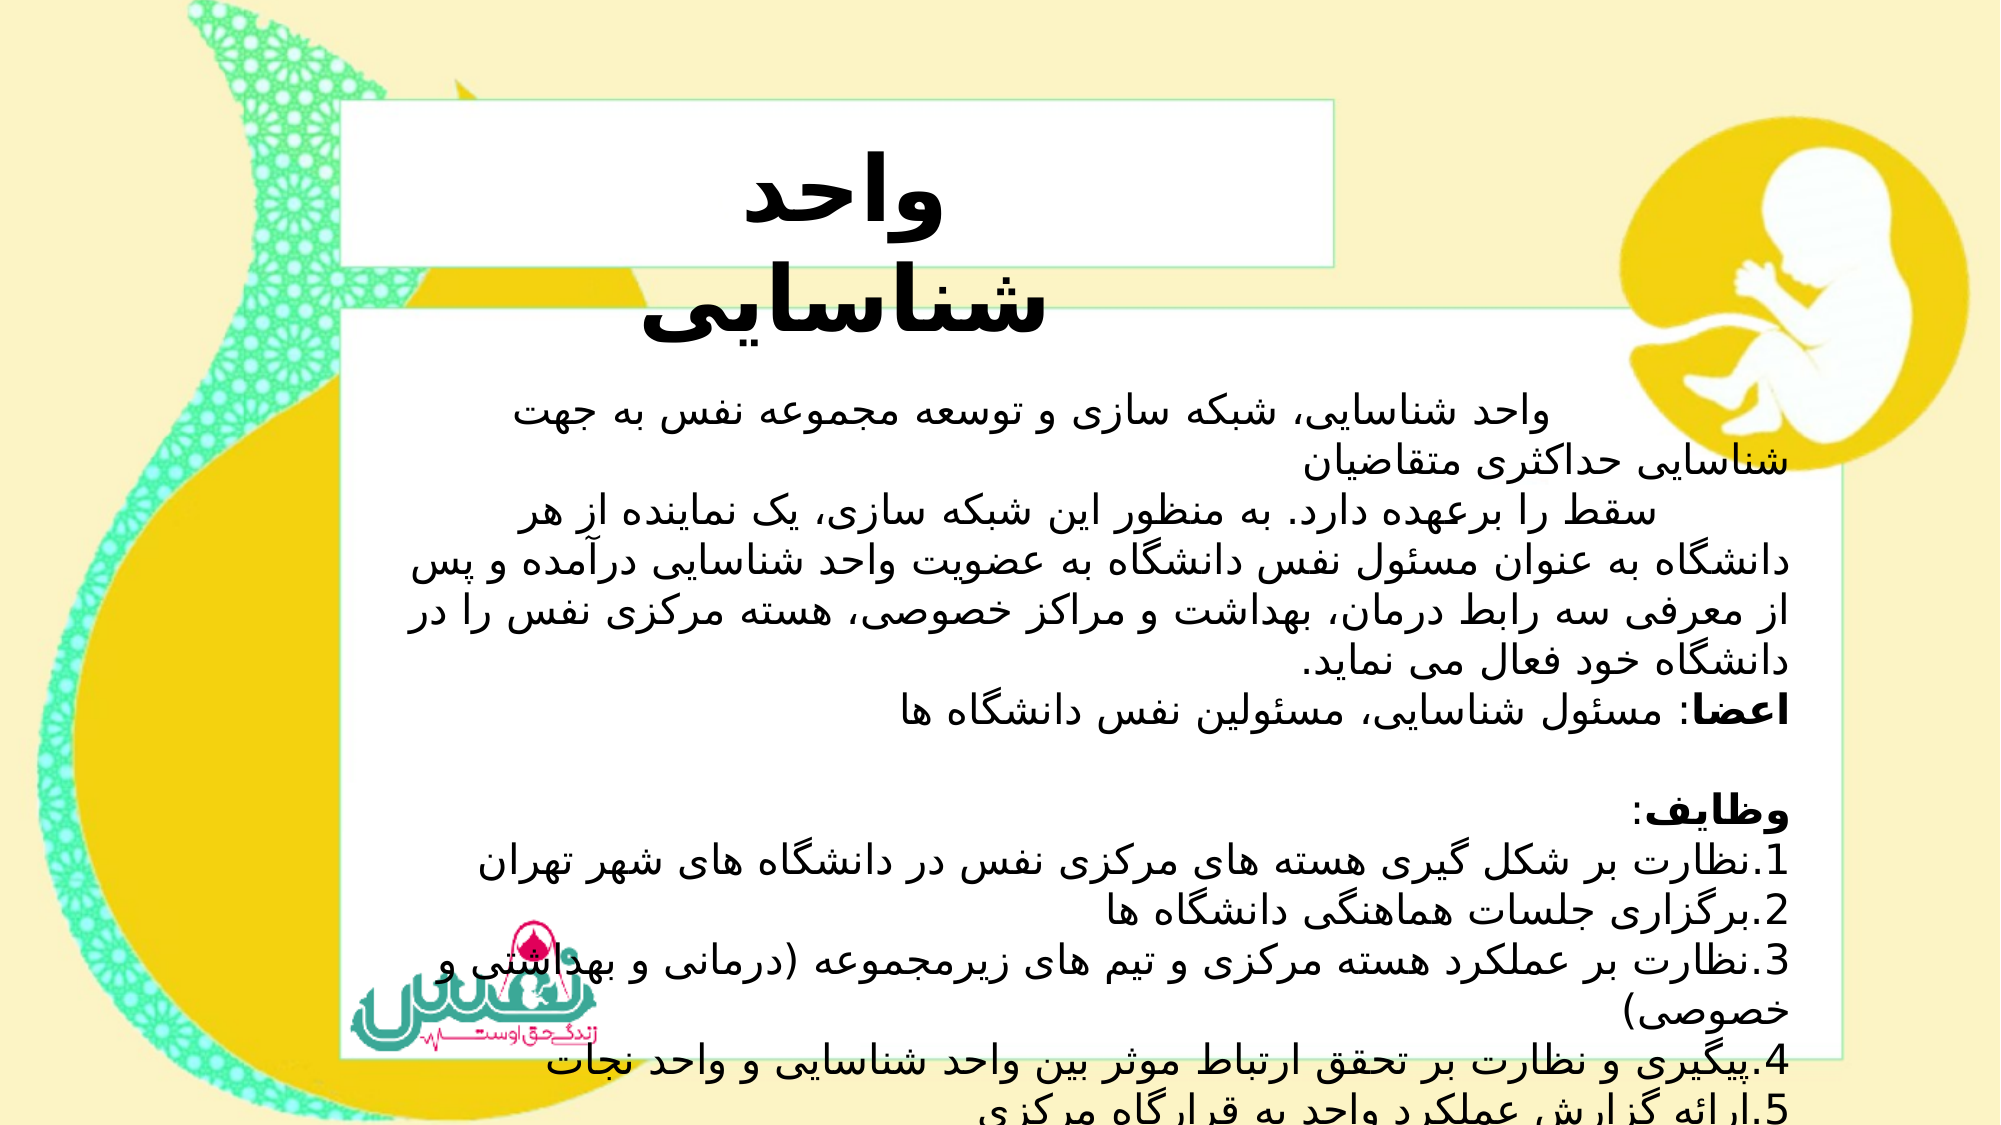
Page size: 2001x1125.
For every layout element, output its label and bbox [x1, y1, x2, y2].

list [0, 0, 2000, 1125]
